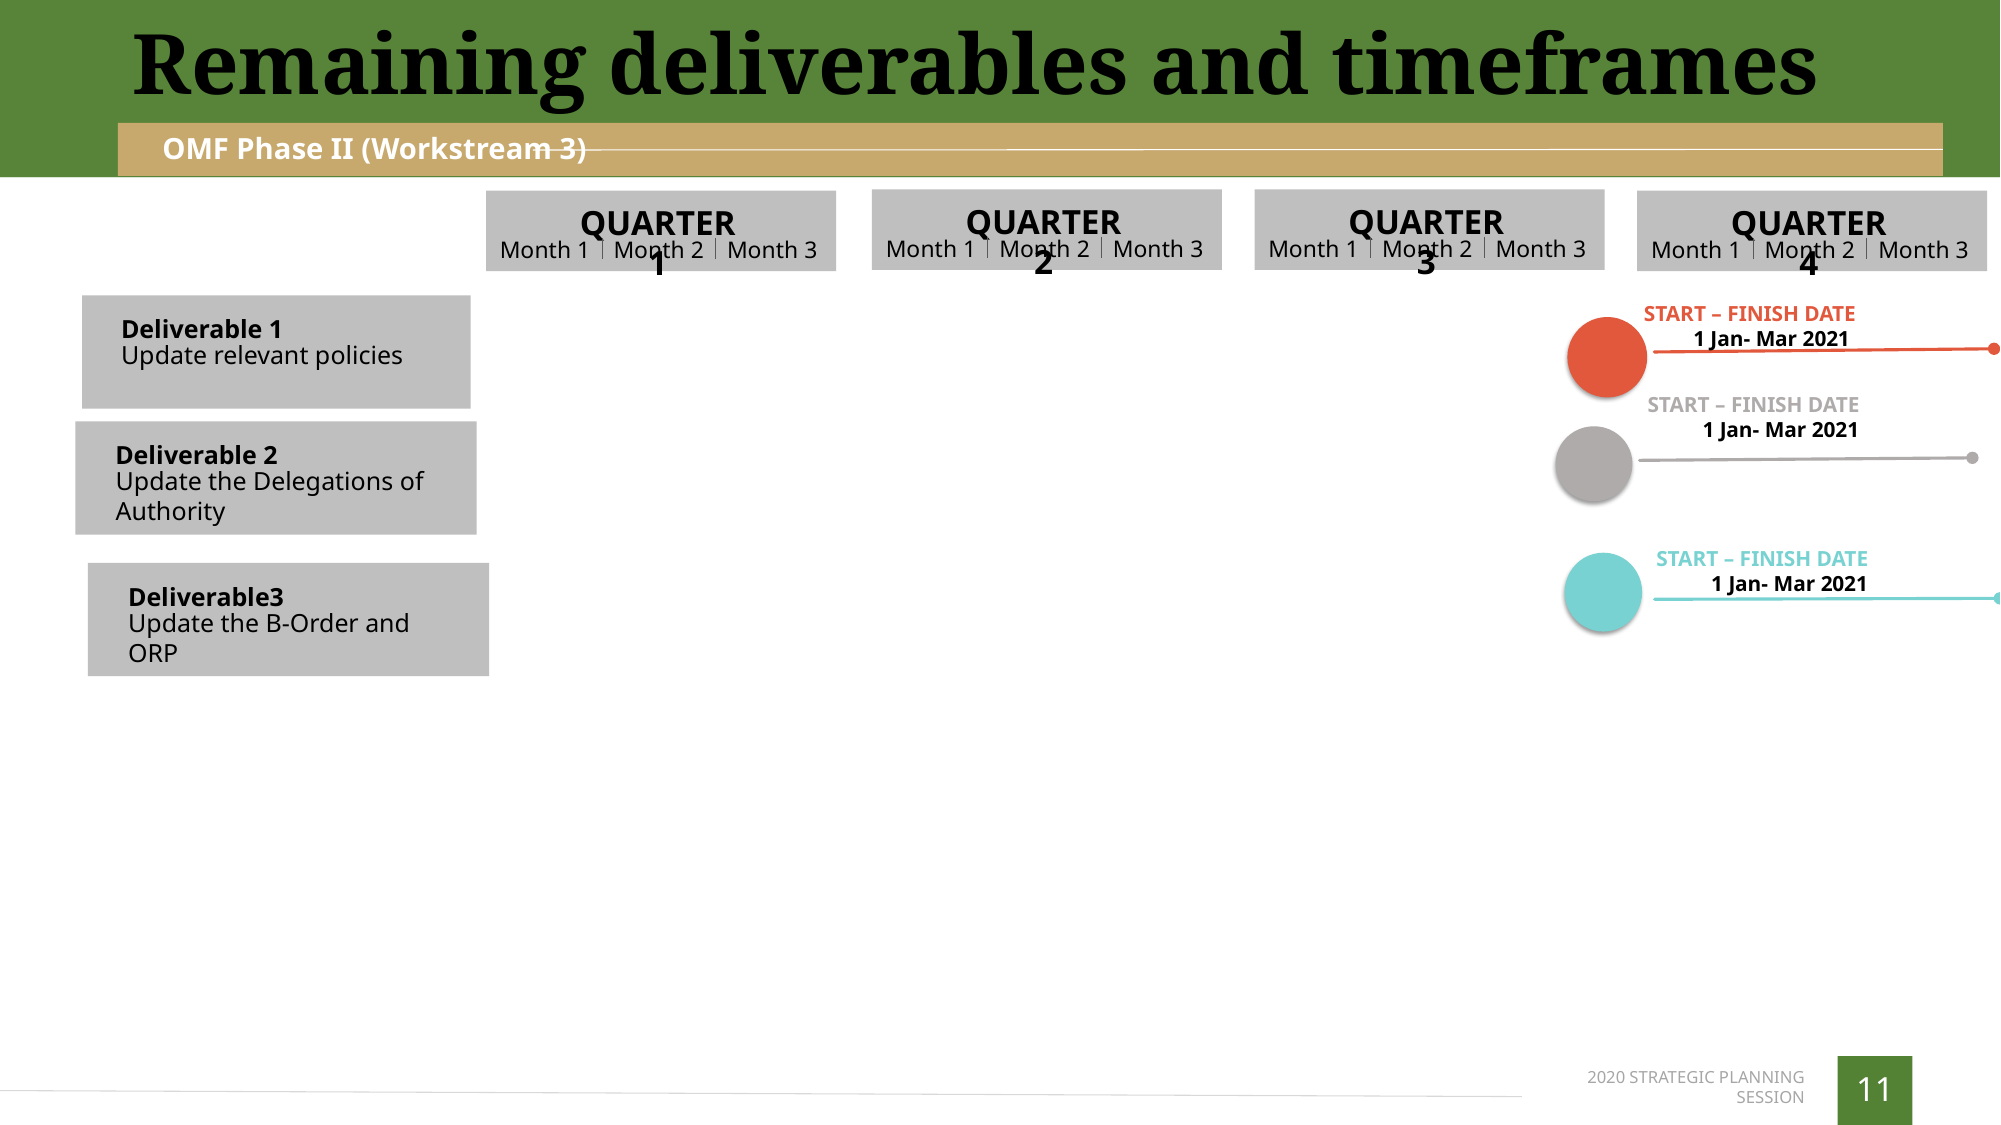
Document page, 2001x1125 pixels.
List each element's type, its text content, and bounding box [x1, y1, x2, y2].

text_box OMF Phase II (Workstream 3) [162, 135, 685, 166]
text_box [87, 545, 2000, 677]
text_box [485, 190, 837, 272]
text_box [1637, 190, 1988, 272]
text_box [81, 295, 1994, 409]
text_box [75, 391, 1973, 535]
text_box [0, 0, 2000, 178]
text_box Remaining deliverables and timeframes [117, 0, 2000, 135]
text_box [117, 135, 1943, 176]
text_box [1254, 189, 1605, 270]
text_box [871, 189, 1222, 270]
